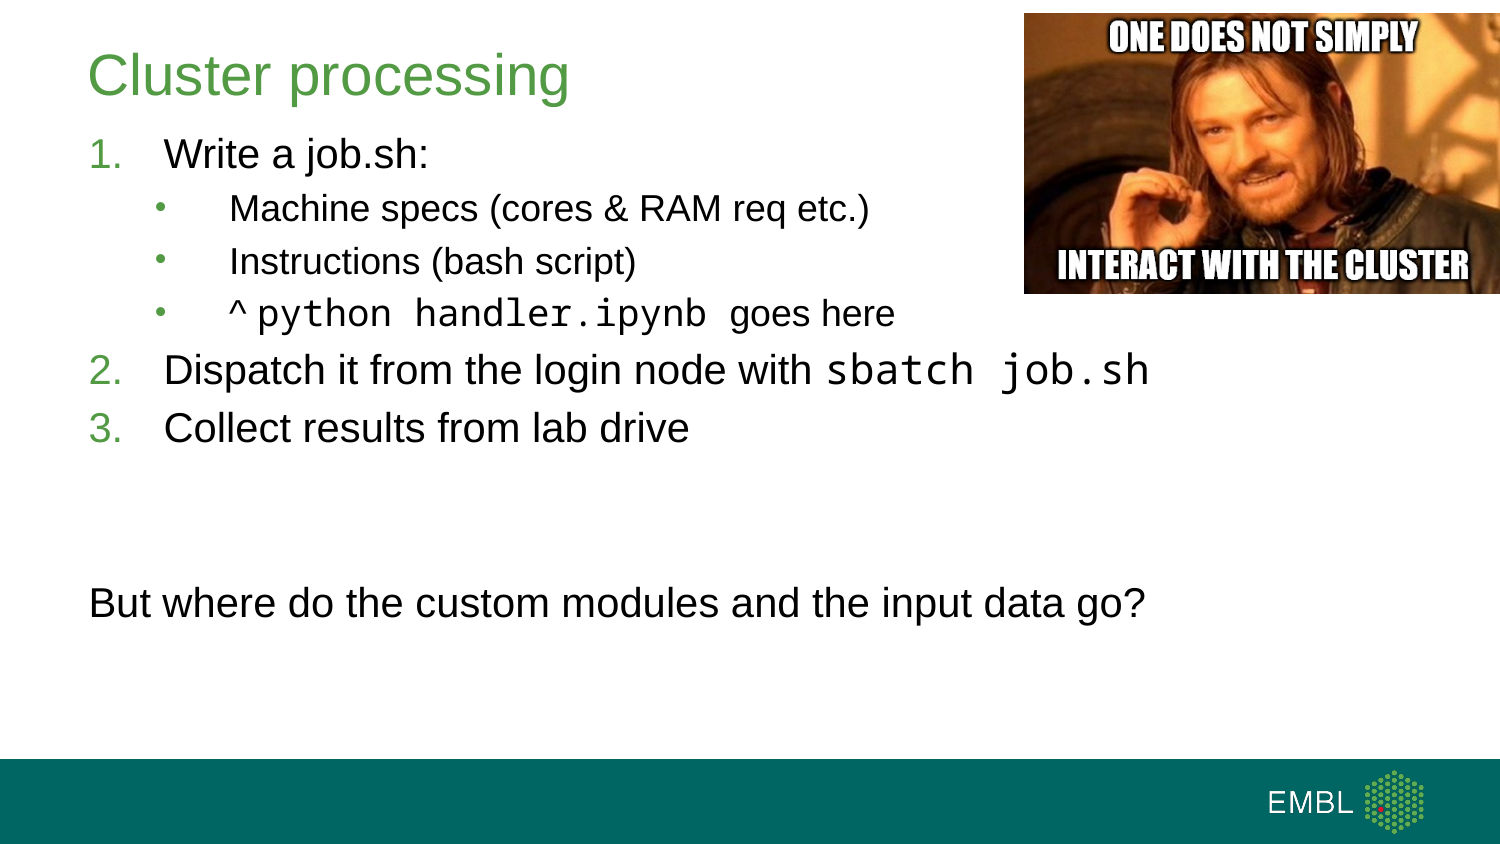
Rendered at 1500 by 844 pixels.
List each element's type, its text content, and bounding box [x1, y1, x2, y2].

picture [1023, 13, 1500, 294]
list Write a job.sh: Machine specs (cores & RAM req etc.) Instructions (bash script) ^ python handler.ipynb goes here Dispatch it from the login node with sbatch job.sh Collect results from lab drive But where do the custom modules and the input data go? [88, 126, 1427, 730]
title Cluster processing [87, 37, 1018, 115]
